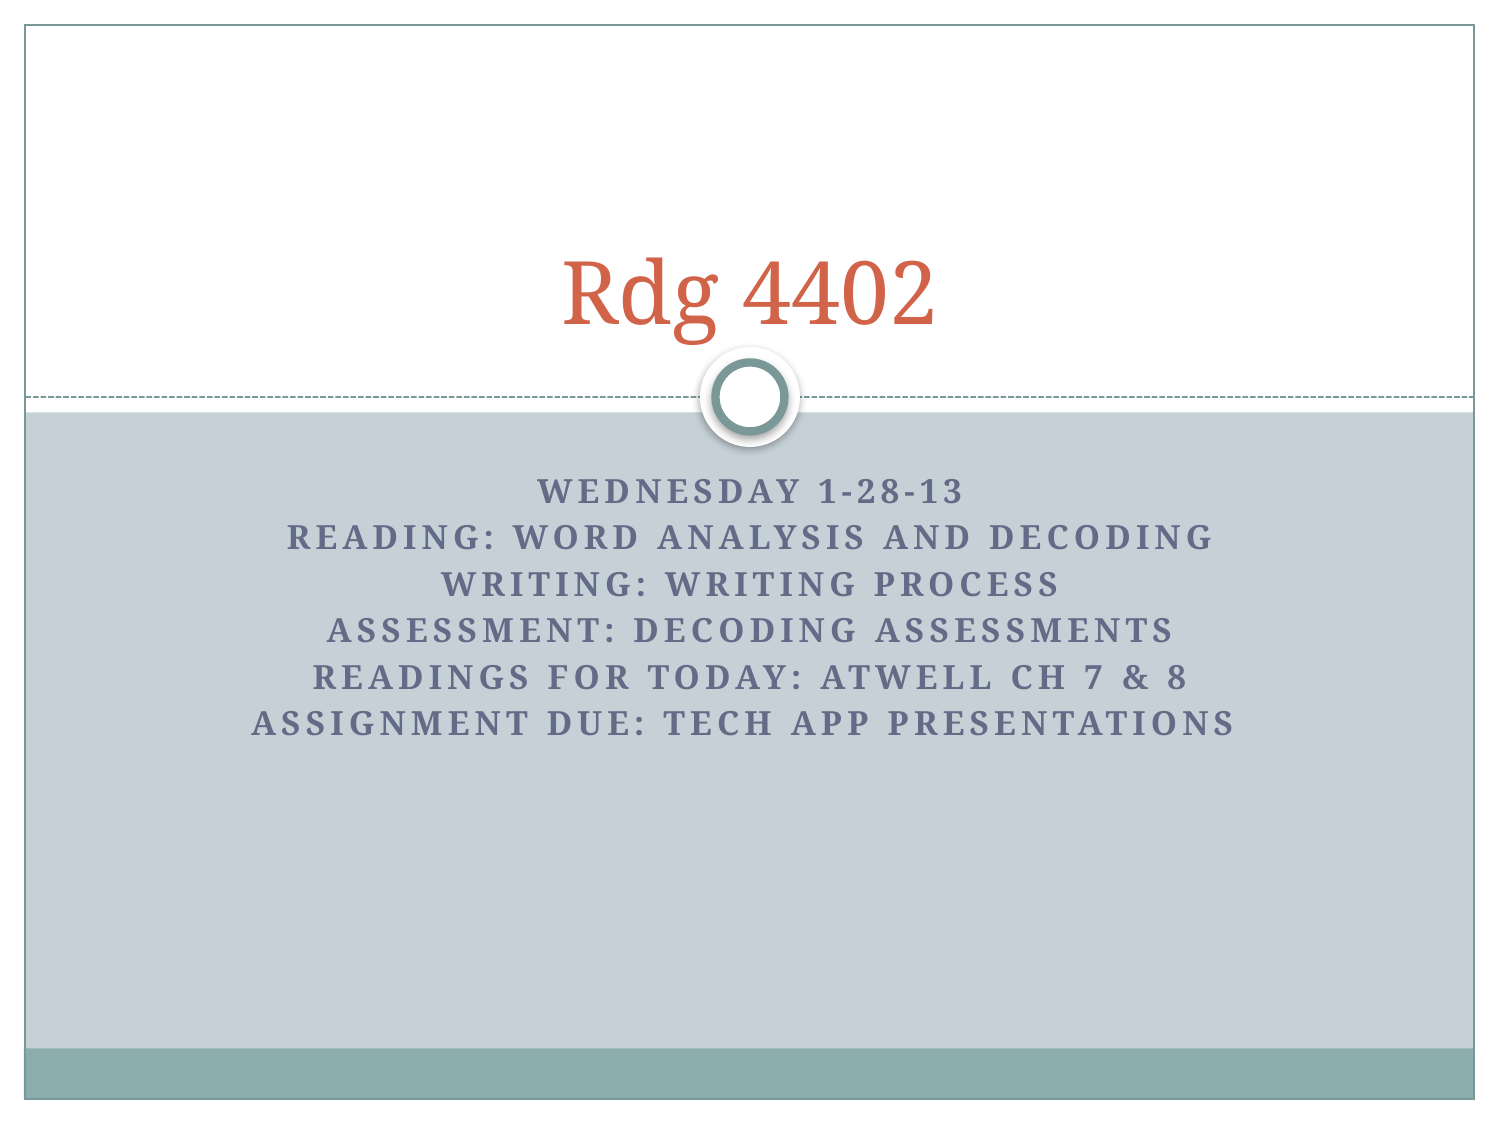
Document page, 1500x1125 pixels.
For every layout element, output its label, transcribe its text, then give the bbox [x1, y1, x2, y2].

subtitle Wednesday 1-28-13 Reading: word analysis and decoding Writing: writing process Assessment: decoding assessments Readings for today: Atwell Ch 7 & 8 Assignment Due: Tech App Presentations [225, 462, 1275, 750]
title Rdg 4402 [112, 62, 1388, 350]
